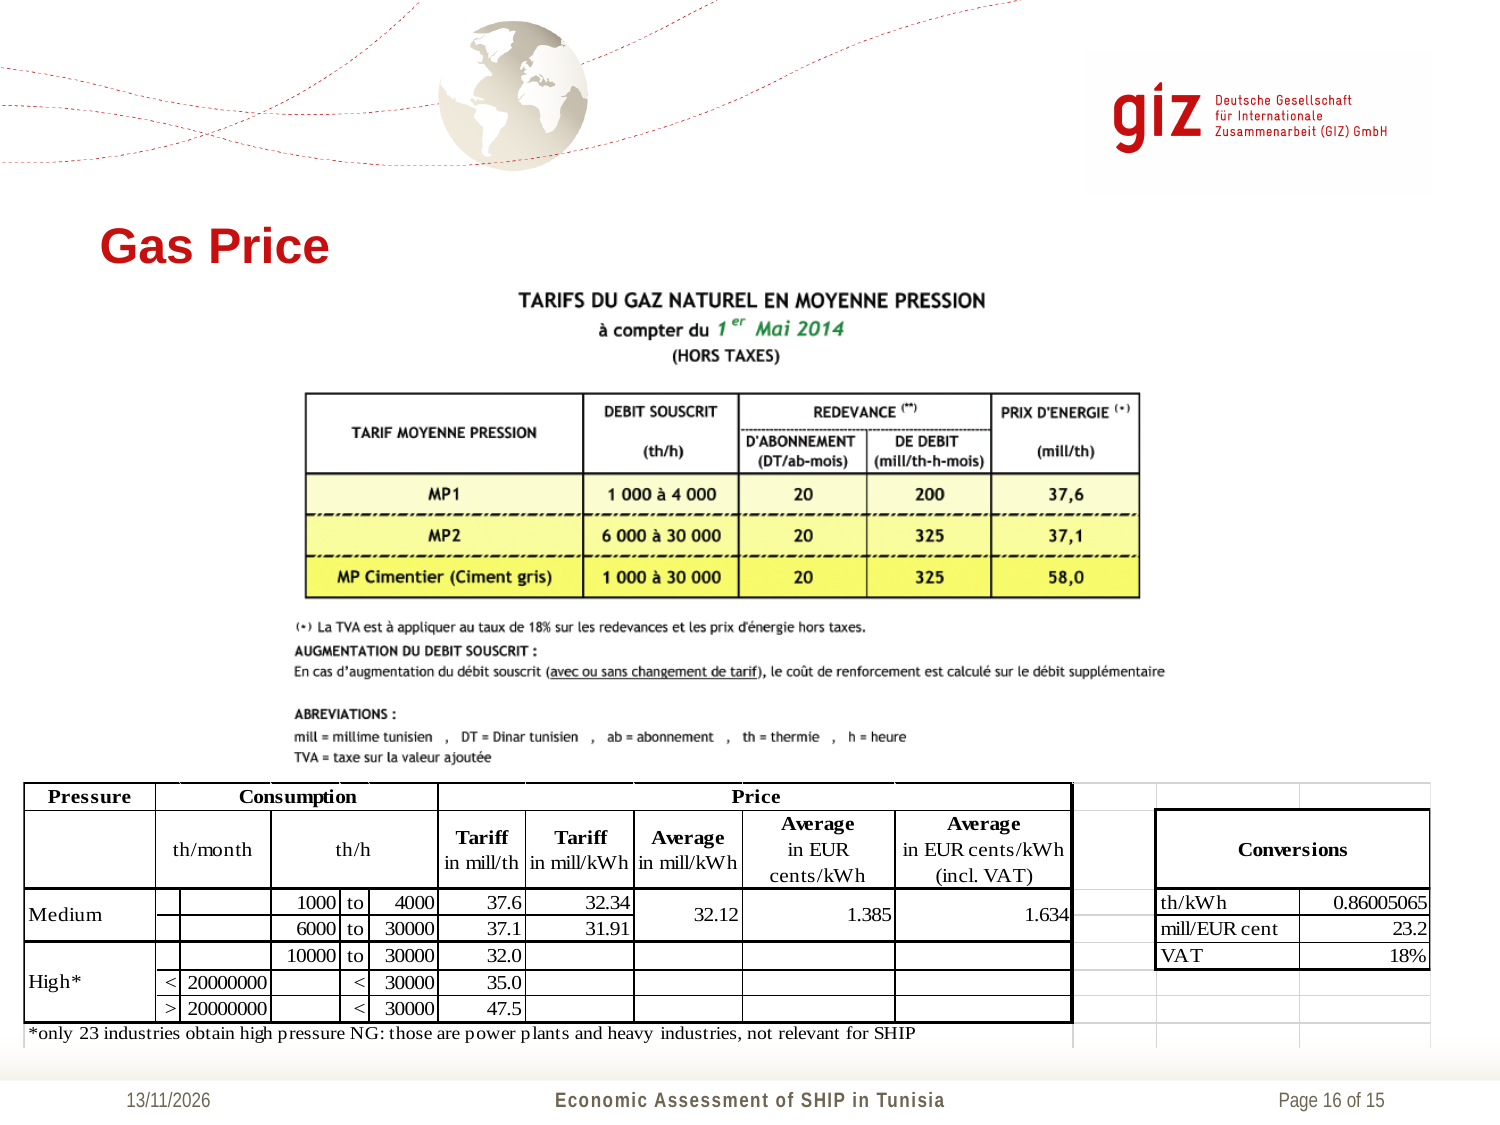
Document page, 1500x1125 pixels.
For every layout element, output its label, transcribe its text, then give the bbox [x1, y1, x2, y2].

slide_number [111, 1079, 325, 1121]
footer Economic Assessment of SHIP in Tunisia [469, 1079, 1031, 1121]
picture [0, 0, 1500, 194]
picture [0, 281, 1500, 1081]
text_box Gas Price [84, 205, 1361, 308]
